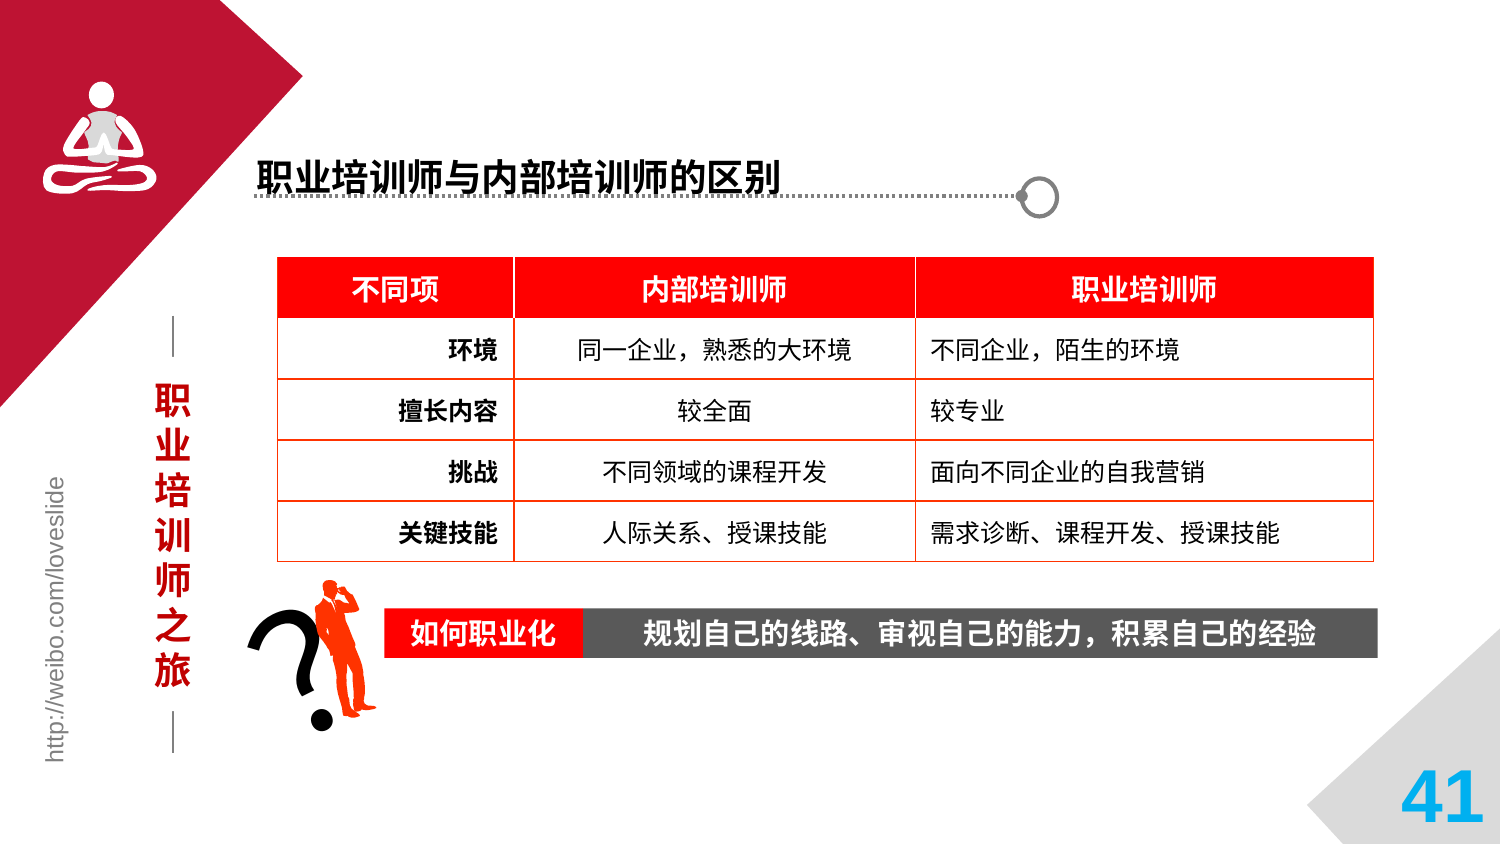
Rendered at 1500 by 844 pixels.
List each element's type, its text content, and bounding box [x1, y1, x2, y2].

text_box 如何职业化 [384, 608, 583, 658]
table_cell 挑战 [278, 441, 513, 500]
table_header 内部培训师 [515, 257, 915, 318]
table_cell 关键技能 [278, 502, 513, 561]
text_box 规划自己的线路、审视自己的能力，积累自己的经验 [583, 608, 1378, 658]
text_box [0, 0, 303, 408]
text_box 41 [1376, 764, 1500, 822]
table_cell 较专业 [916, 380, 1373, 439]
text_box 职业培训师之旅 [177, 356, 211, 712]
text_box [253, 178, 1058, 217]
table_header 职业培训师 [916, 257, 1373, 318]
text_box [320, 578, 367, 719]
table_cell 擅长内容 [278, 380, 513, 439]
table_cell 较全面 [515, 380, 915, 439]
table_cell 同一企业，熟悉的大环境 [515, 318, 915, 378]
text_box http://weibo.com/loveslide [30, 461, 76, 779]
text_box 职业培训师与内部培训师的区别 [242, 124, 953, 207]
table_cell 需求诊断、课程开发、授课技能 [916, 502, 1373, 561]
text_box [1306, 628, 1500, 844]
text_box ？ [211, 559, 473, 791]
table_header 不同项 [278, 257, 513, 318]
table_cell 不同领域的课程开发 [515, 441, 915, 500]
table_cell 人际关系、授课技能 [515, 502, 915, 561]
table_cell 面向不同企业的自我营销 [916, 441, 1373, 500]
table_cell 环境 [278, 318, 513, 378]
text_box 职业培训师之旅 [135, 356, 168, 712]
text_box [43, 82, 157, 194]
table_cell 不同企业，陌生的环境 [916, 318, 1373, 378]
